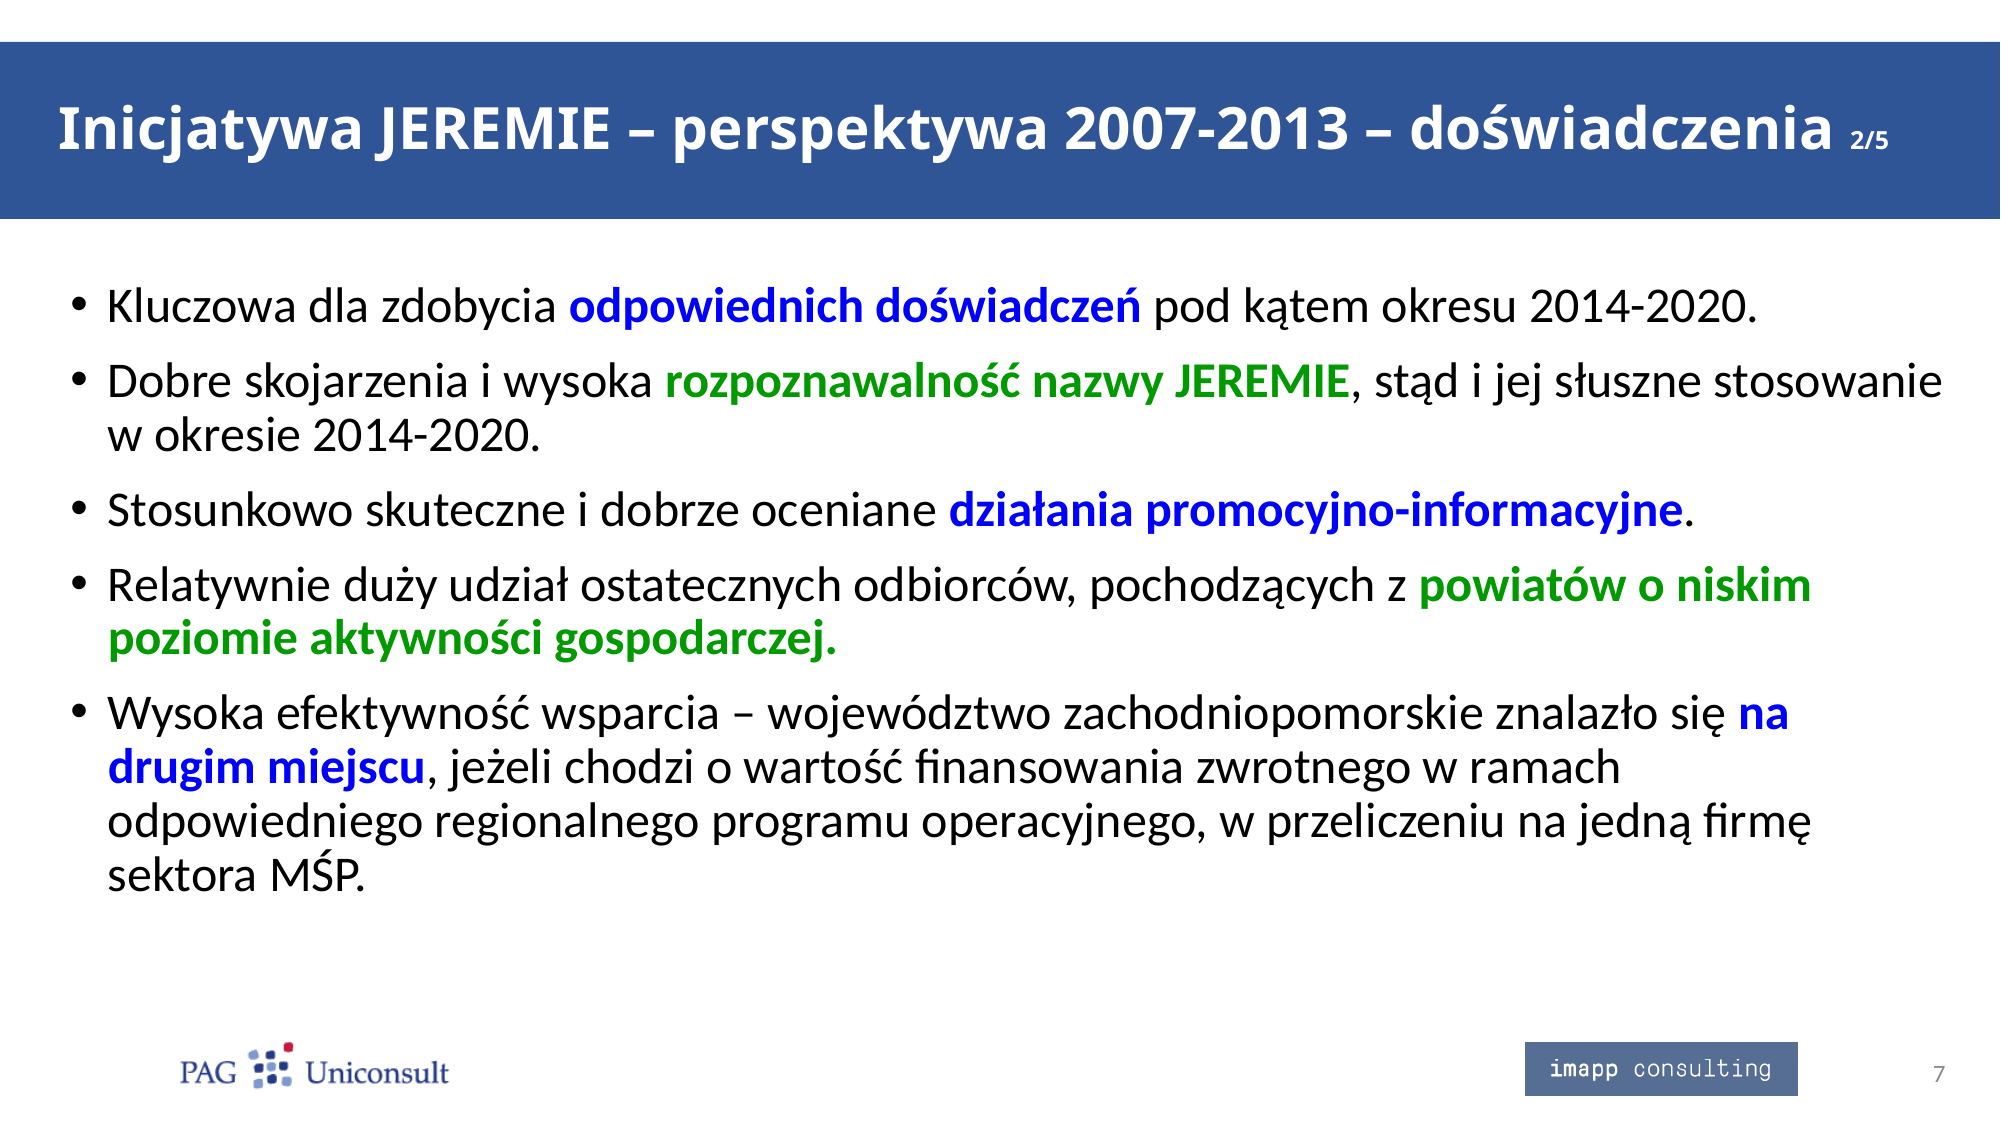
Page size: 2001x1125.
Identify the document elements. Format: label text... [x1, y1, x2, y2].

title Inicjatywa JEREMIE – perspektywa 2007-2013 – doświadczenia 2/5 [0, 41, 2000, 219]
list Kluczowa dla zdobycia odpowiednich doświadczeń pod kątem okresu 2014-2020. Dobre skojarzenia i wysoka rozpoznawalność nazwy JEREMIE, stąd i jej słuszne stosowanie w okresie 2014-2020. Stosunkowo skuteczne i dobrze oceniane działania promocyjno-informacyjne. Relatywnie duży udział ostatecznych odbiorców, pochodzących z powiatów o niskim poziomie aktywności gospodarczej. Wysoka efektywność wsparcia – województwo zachodniopomorskie znalazło się na drugim miejscu, jeżeli chodzi o wartość finansowania zwrotnego w ramach odpowiedniego regionalnego programu operacyjnego, w przeliczeniu na jedną firmę sektora MŚP. [55, 271, 1961, 950]
slide_number 7 [1862, 1042, 1961, 1103]
picture [165, 1040, 475, 1113]
